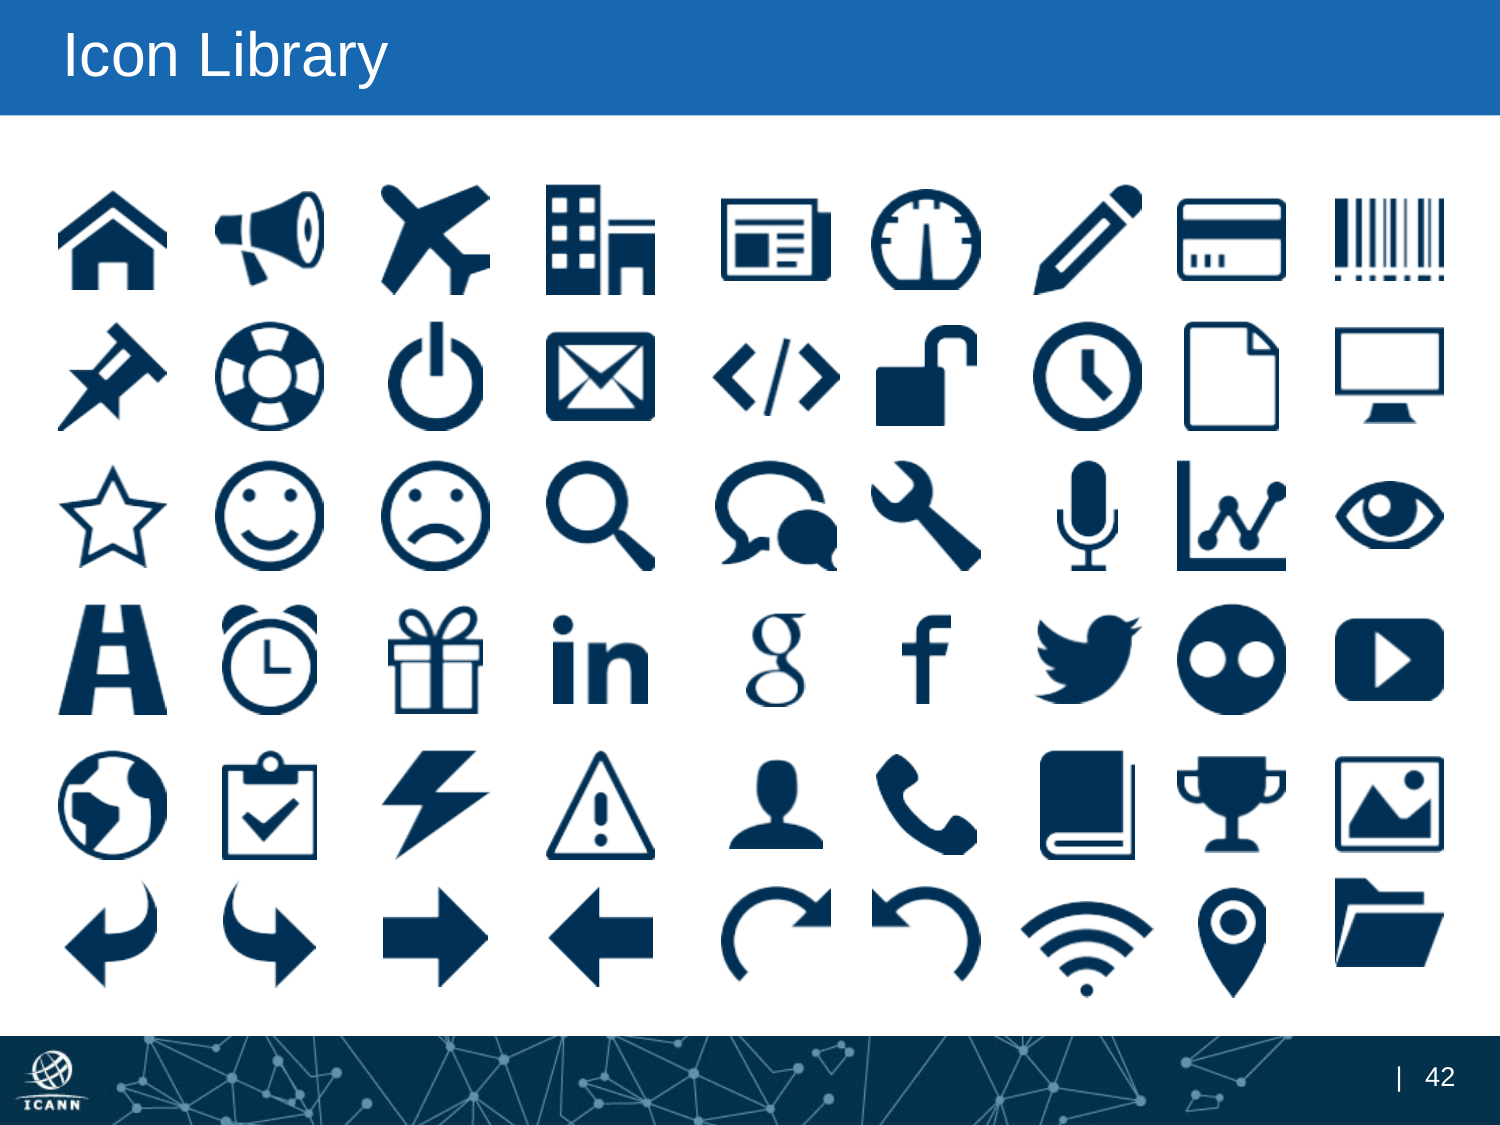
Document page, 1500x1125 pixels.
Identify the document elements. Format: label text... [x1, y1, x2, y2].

picture [58, 188, 168, 290]
picture [546, 330, 656, 421]
picture [215, 459, 325, 571]
picture [58, 748, 168, 860]
picture [546, 183, 656, 295]
picture [0, 1036, 1500, 1125]
picture [901, 614, 951, 705]
picture [222, 603, 317, 715]
picture [64, 877, 157, 989]
picture [222, 748, 317, 860]
picture [1335, 877, 1444, 968]
picture [1040, 748, 1135, 860]
picture [1177, 459, 1287, 571]
picture [1198, 886, 1266, 998]
picture [871, 188, 981, 290]
picture [721, 197, 831, 282]
picture [548, 886, 653, 988]
picture [1177, 197, 1287, 282]
picture [1184, 320, 1279, 432]
picture [715, 459, 837, 571]
picture [381, 183, 491, 295]
picture [1177, 603, 1287, 715]
picture [383, 886, 488, 988]
picture [746, 612, 806, 707]
picture [223, 877, 316, 989]
picture [215, 190, 325, 288]
picture [215, 320, 325, 432]
picture [1335, 481, 1444, 549]
picture [1020, 901, 1155, 998]
picture [871, 459, 981, 571]
picture [1335, 197, 1444, 282]
picture [553, 614, 648, 705]
picture [546, 459, 656, 571]
picture [1056, 459, 1118, 571]
picture [388, 320, 483, 432]
picture [1335, 756, 1444, 853]
picture [1177, 756, 1287, 853]
picture [871, 886, 981, 984]
picture [58, 603, 168, 715]
picture [875, 325, 977, 427]
picture [1032, 183, 1142, 295]
picture [1032, 614, 1142, 705]
picture [381, 748, 491, 860]
picture [58, 462, 168, 568]
title Icon Library [0, 0, 1500, 116]
picture [728, 759, 824, 850]
picture [875, 754, 977, 855]
picture [1032, 320, 1142, 432]
picture [721, 886, 831, 984]
picture [1335, 327, 1444, 424]
picture [1335, 617, 1444, 702]
picture [546, 748, 656, 860]
picture [58, 320, 168, 432]
picture [712, 336, 840, 416]
picture [388, 604, 483, 714]
picture [381, 459, 491, 571]
